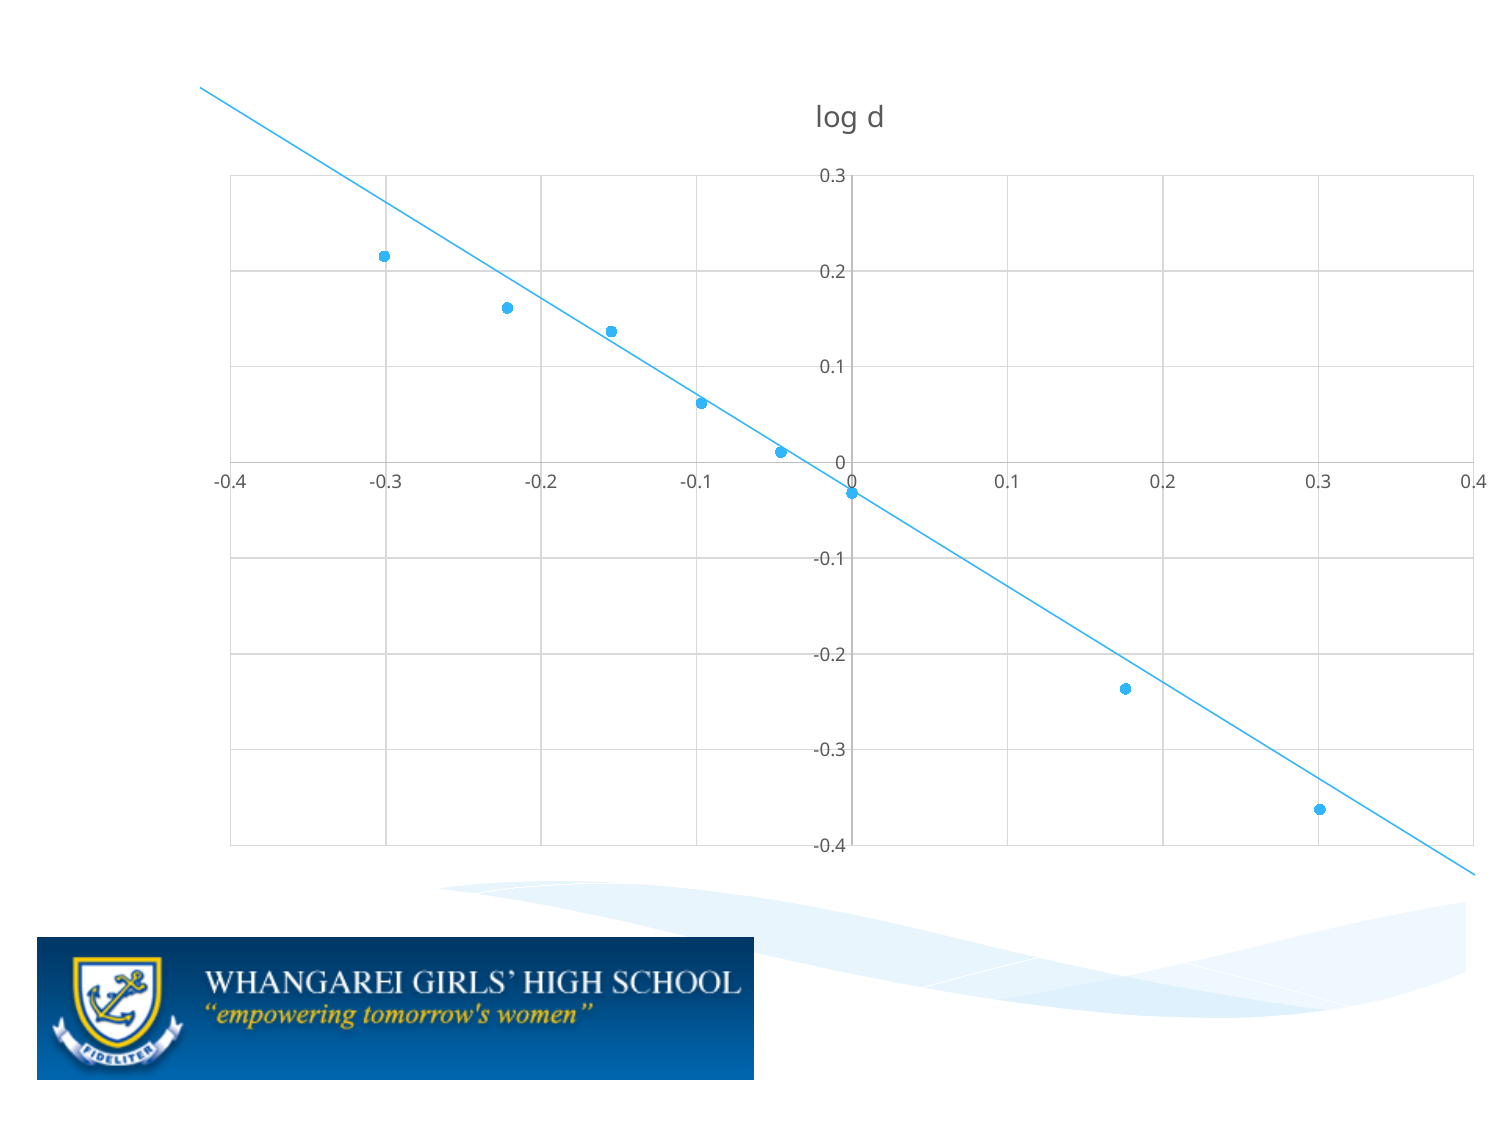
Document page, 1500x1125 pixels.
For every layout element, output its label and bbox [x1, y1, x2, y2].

picture [37, 937, 754, 1080]
chart [187, 63, 1500, 876]
text_box [199, 87, 1476, 876]
